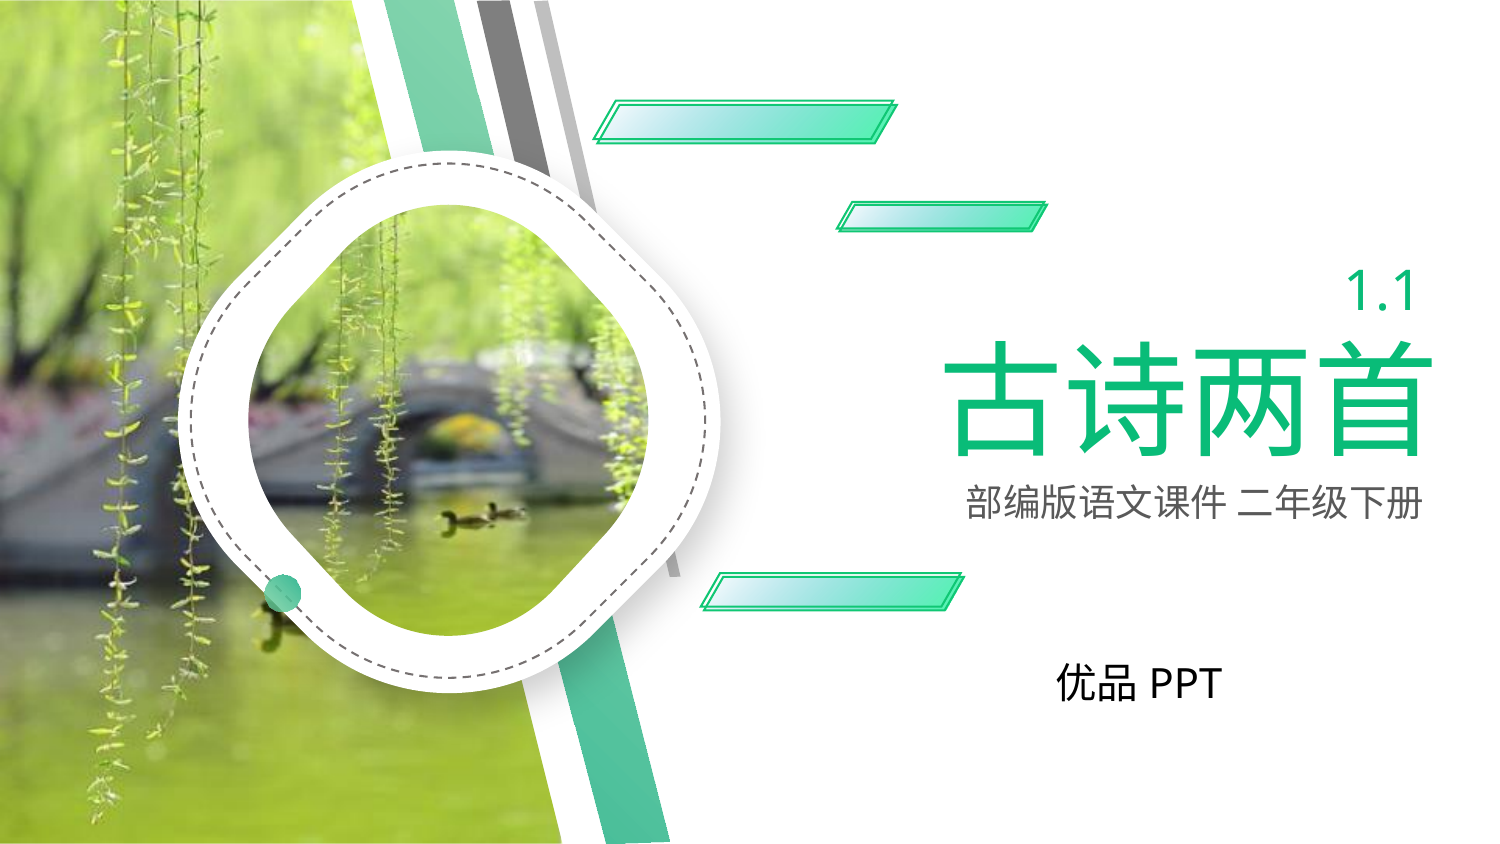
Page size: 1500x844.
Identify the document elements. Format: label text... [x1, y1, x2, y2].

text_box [198, 171, 700, 673]
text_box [700, 573, 964, 611]
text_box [593, 100, 897, 144]
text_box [836, 201, 1047, 232]
text_box 优品PPT [1040, 644, 1350, 715]
text_box [567, 673, 672, 844]
text_box [563, 65, 588, 171]
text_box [920, 246, 1456, 533]
picture [0, 0, 563, 844]
